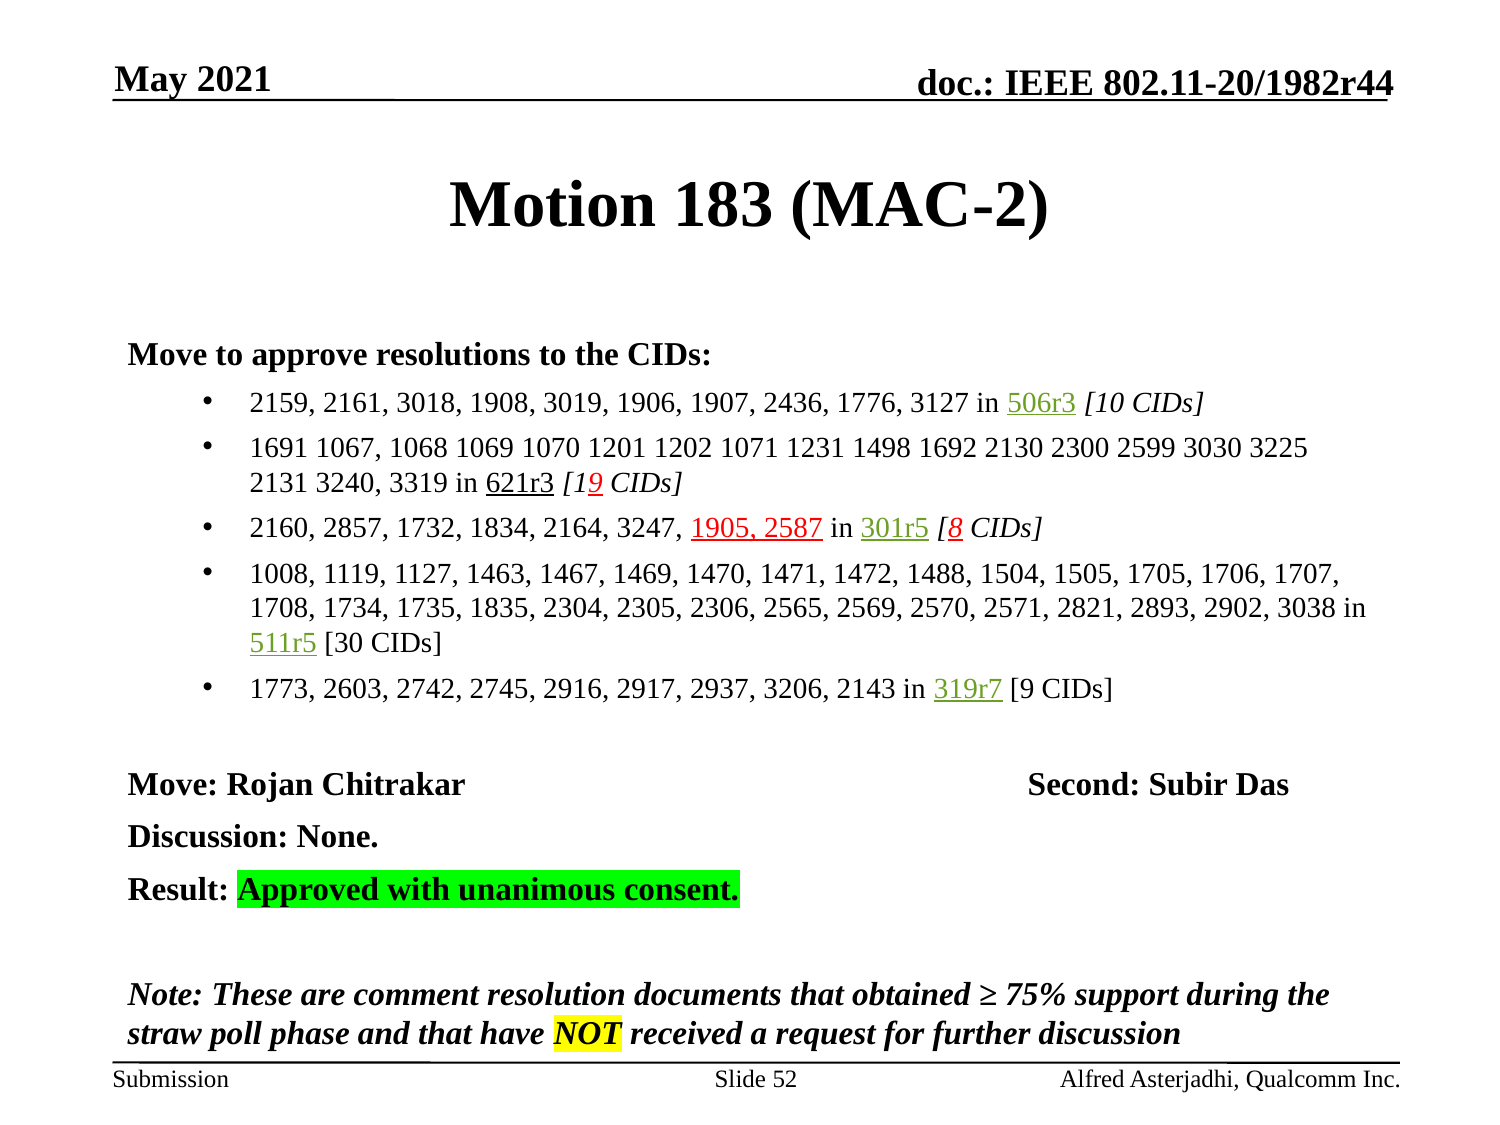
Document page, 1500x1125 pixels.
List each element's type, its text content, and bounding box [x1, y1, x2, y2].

title Motion 183 (MAC-2) [112, 112, 1388, 288]
list Move to approve resolutions to the CIDs: 2159, 2161, 3018, 1908, 3019, 1906, 1907, 2436, 1776, 3127 in 506r3 [10 CIDs] 1691 1067, 1068 1069 1070 1201 1202 1071 1231 1498 1692 2130 2300 2599 3030 3225 2131 3240, 3319 in 621r3 [19 CIDs] 2160, 2857, 1732, 1834, 2164, 3247, 1905, 2587 in 301r5 [8 CIDs] 1008, 1119, 1127, 1463, 1467, 1469, 1470, 1471, 1472, 1488, 1504, 1505, 1705, 1706, 1707, 1708, 1734, 1735, 1835, 2304, 2305, 2306, 2565, 2569, 2570, 2571, 2821, 2893, 2902, 3038 in 511r5 [30 CIDs] 1773, 2603, 2742, 2745, 2916, 2917, 2937, 3206, 2143 in 319r7 [9 CIDs] Move: Rojan Chitrakar Second: Subir Das Discussion: None. Result: Approved with unanimous consent. Note: These are comment resolution documents that obtained ≥ 75% support during the straw poll phase and that have NOT received a request for further discussion [112, 324, 1388, 1063]
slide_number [114, 54, 423, 100]
slide_number Slide 52 [712, 1061, 800, 1123]
footer Alfred Asterjadhi, Qualcomm Inc. [878, 1061, 1402, 1093]
